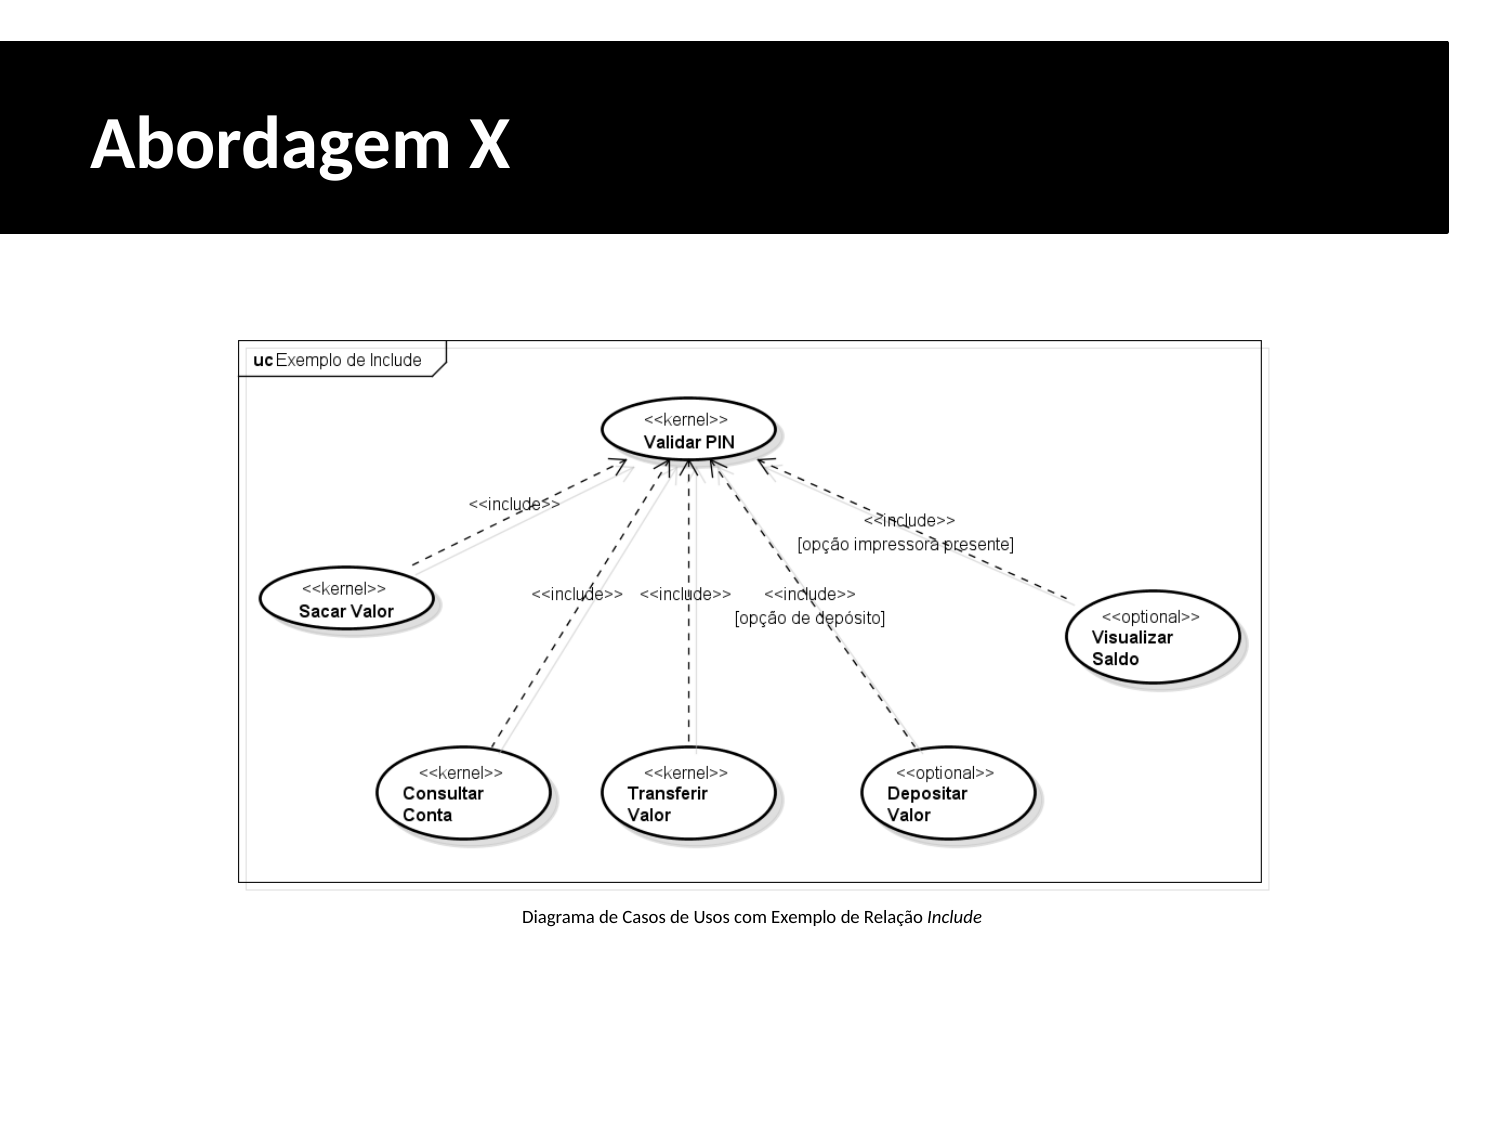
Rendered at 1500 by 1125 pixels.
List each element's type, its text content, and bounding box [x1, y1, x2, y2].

list Diagrama de Casos de Usos com Exemplo de Relação Include [75, 262, 1425, 1005]
text_box [0, 41, 1449, 234]
title Abordagem X [75, 45, 1425, 233]
picture [223, 325, 1276, 896]
